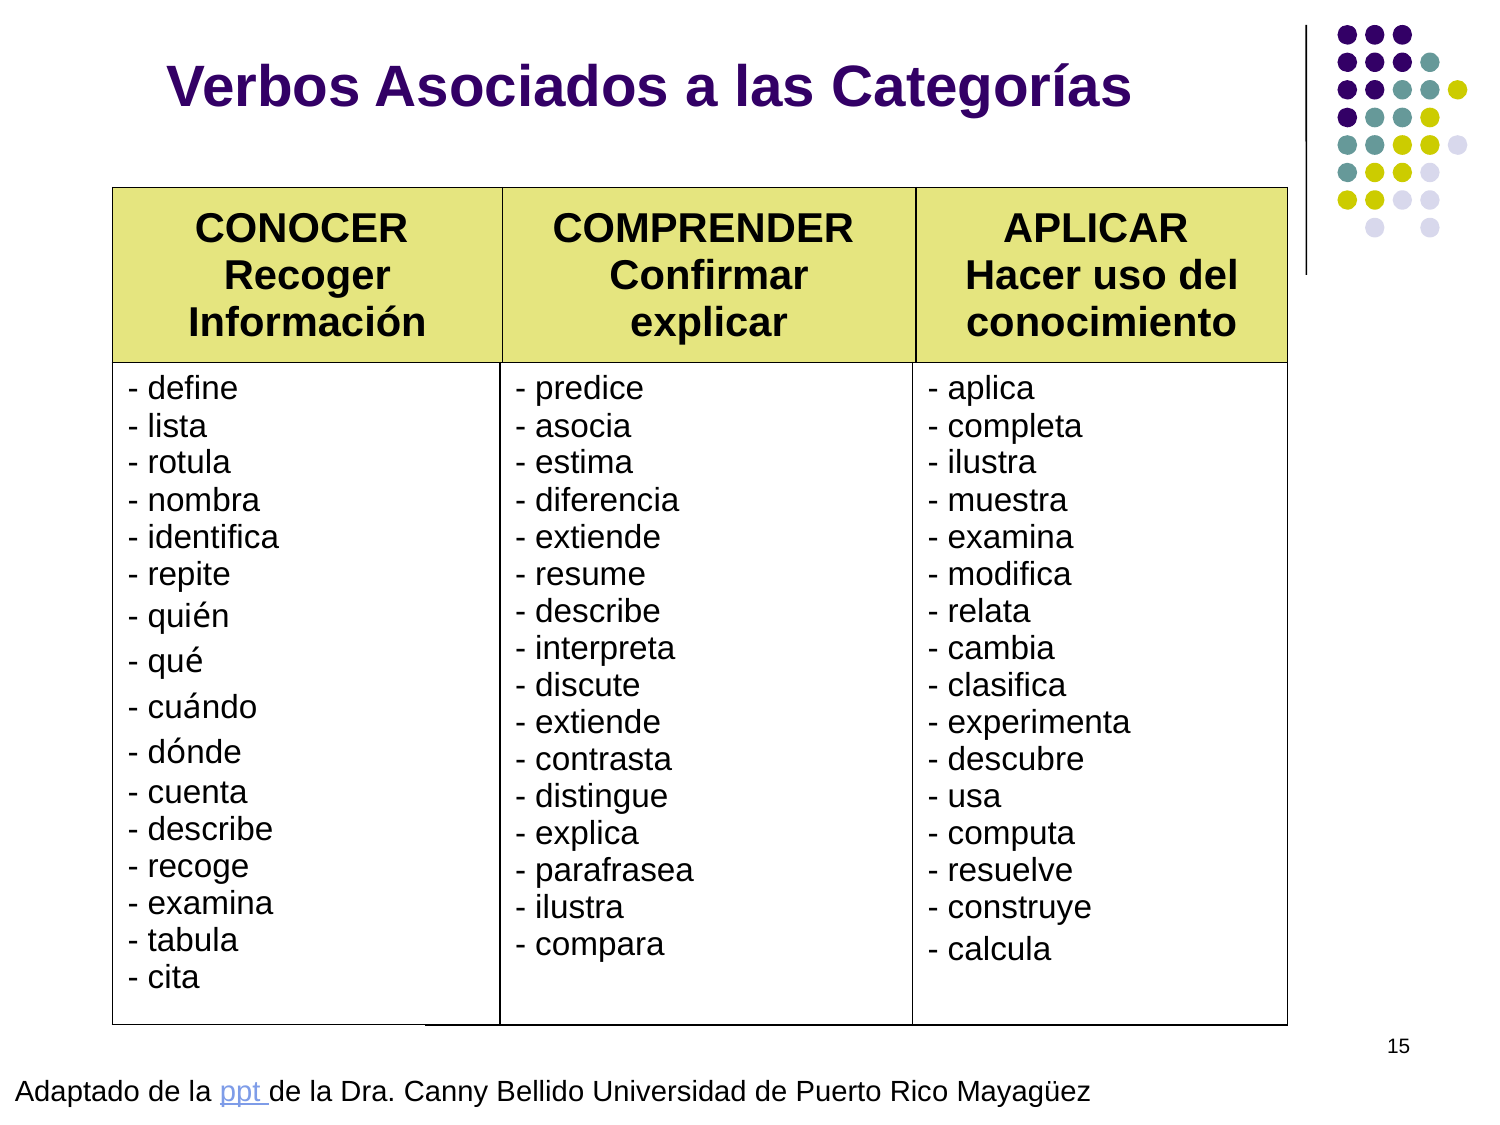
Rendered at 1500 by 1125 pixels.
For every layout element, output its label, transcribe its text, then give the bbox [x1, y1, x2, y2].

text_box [0, 1024, 1500, 1116]
table_header - predice - asocia - estima - diferencia - extiende - resume - describe - interpreta - discute - extiende - contrasta - distingue - explica - parafrasea - ilustra - compara [501, 363, 912, 1023]
text_box Verbos Asociados a las Categorías [62, 0, 1238, 175]
table_header CONOCER Recoger Información [113, 188, 502, 362]
table_header APLICAR Hacer uso del conocimiento [917, 188, 1287, 362]
table_header - define - lista - rotula - nombra - identifica - repite - quién - qué - cuándo - dónde - cuenta - describe - recoge - examina - tabula - cita [113, 363, 499, 1023]
table_header - aplica - completa - ilustra - muestra - examina - modifica - relata - cambia - clasifica - experimenta - descubre - usa - computa - resuelve - construye - calcula [913, 363, 1287, 1023]
table_header COMPRENDER Confirmar explicar [503, 188, 915, 362]
